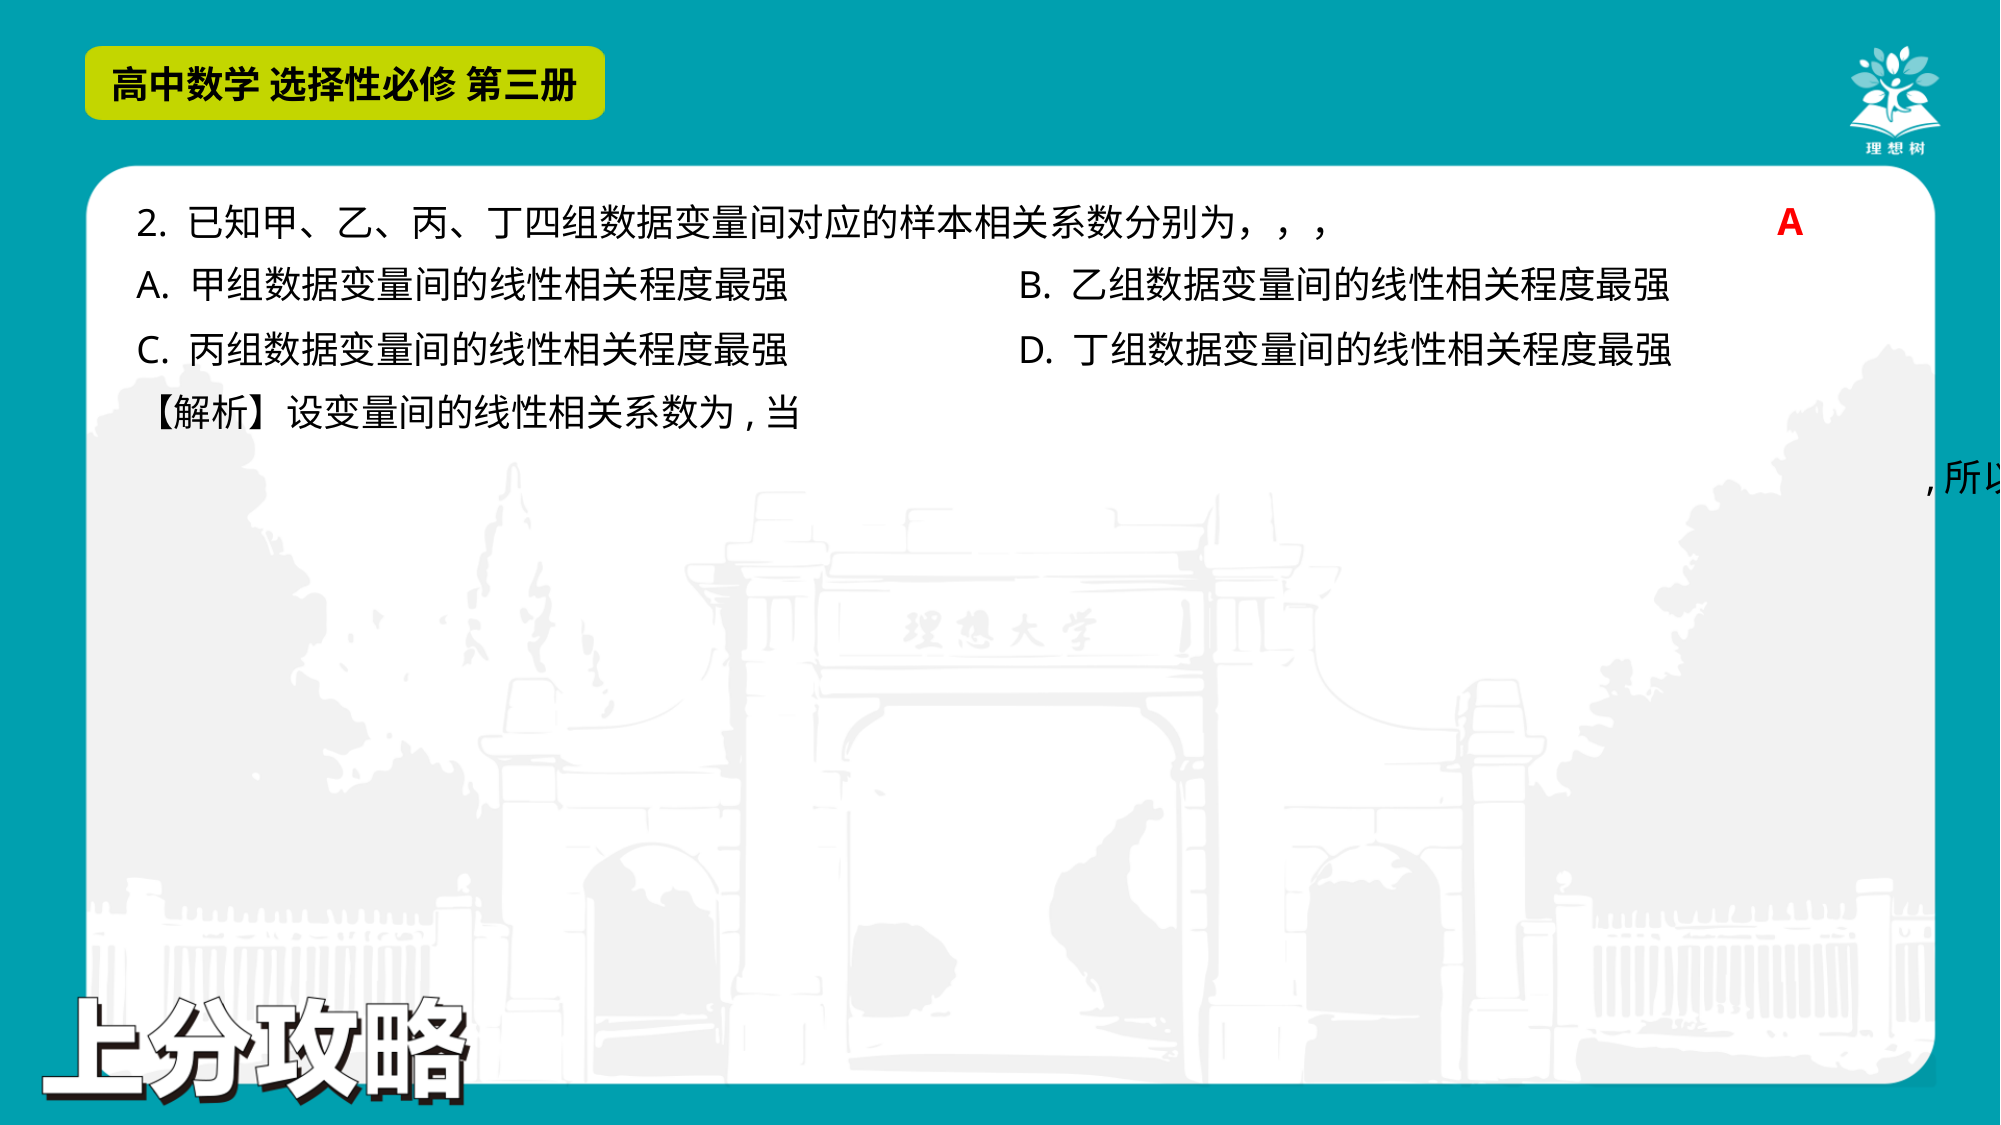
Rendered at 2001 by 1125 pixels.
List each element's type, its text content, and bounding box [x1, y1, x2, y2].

text_box A [1763, 176, 1818, 237]
picture [0, 0, 2000, 1125]
text_box A. 甲组数据变量间的线性相关程度最强 B. 乙组数据变量间的线性相关程度最强 C. 丙组数据变量间的线性相关程度最强 D. 丁组数据变量间的线性相关程度最强 [136, 237, 1865, 364]
